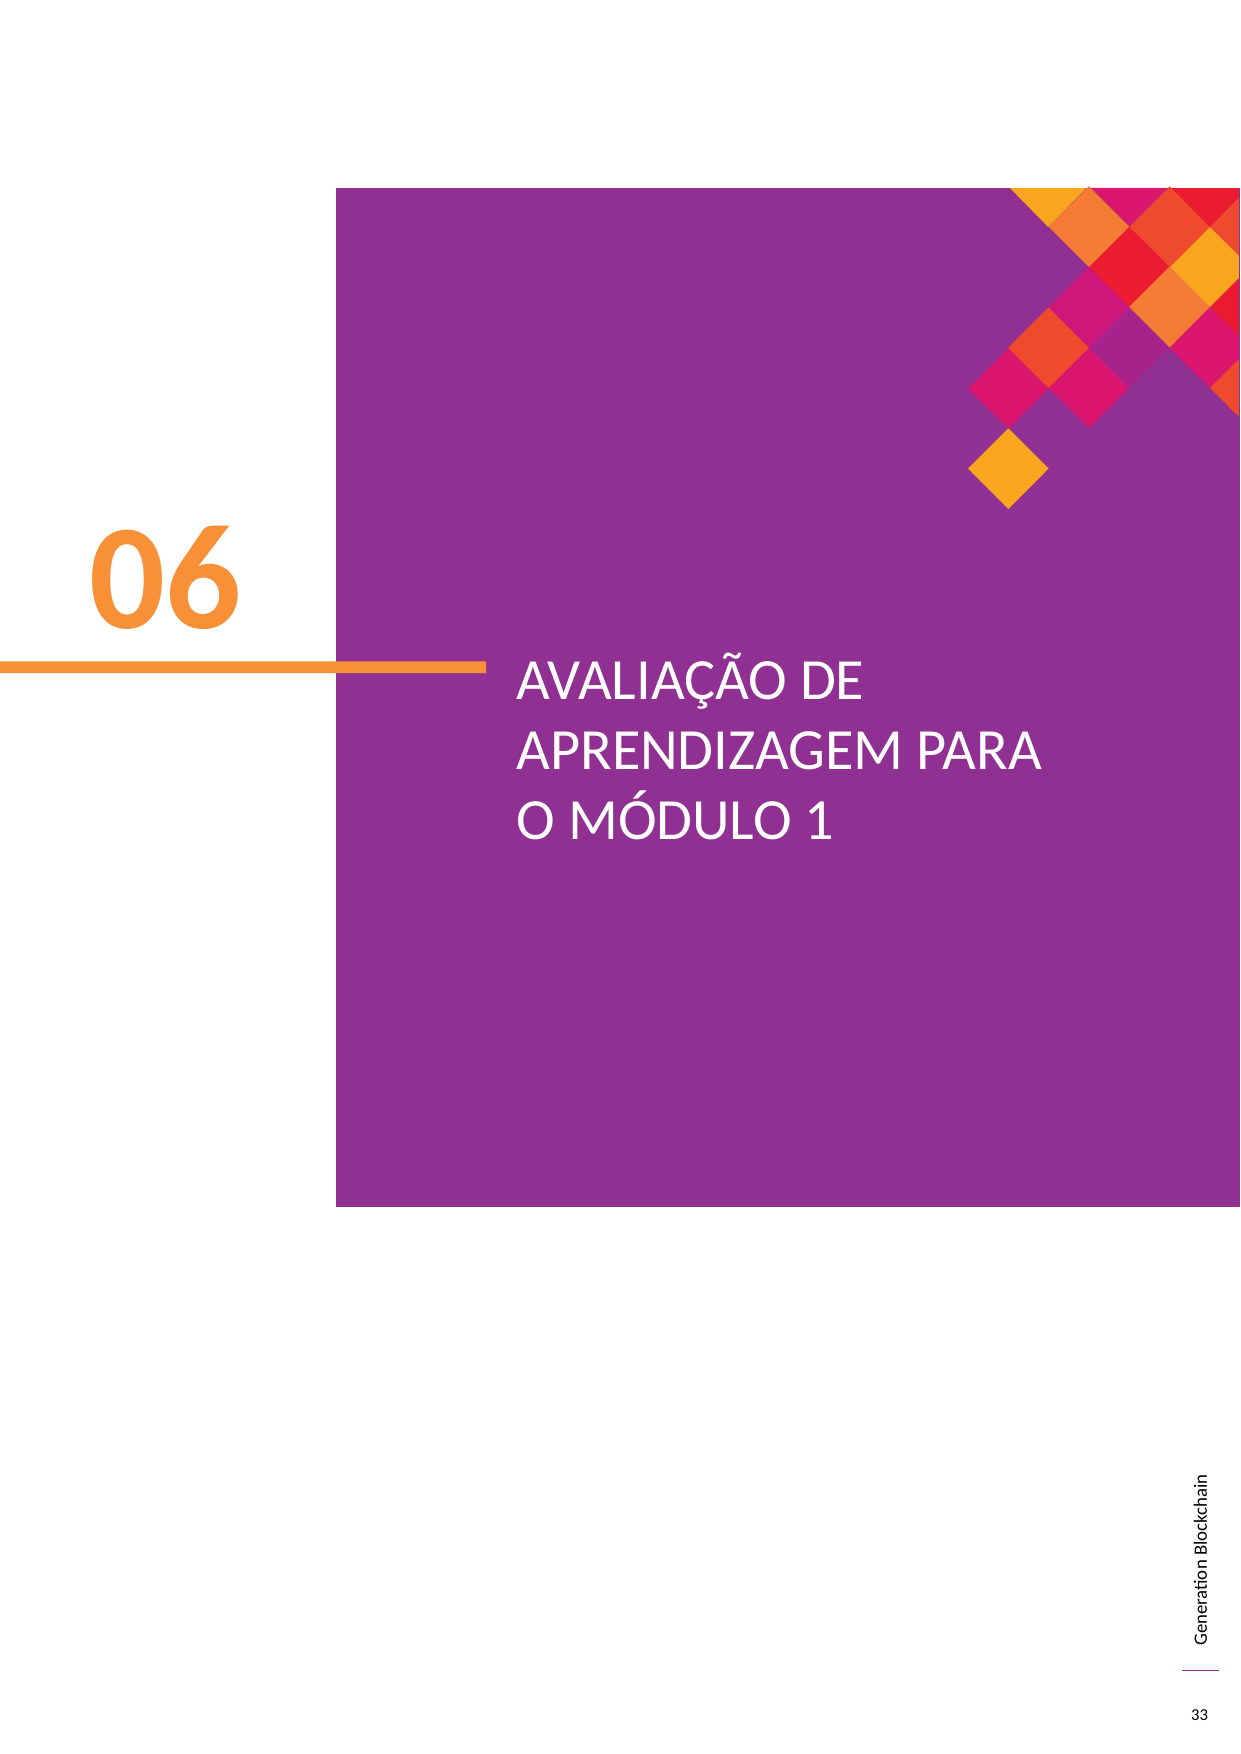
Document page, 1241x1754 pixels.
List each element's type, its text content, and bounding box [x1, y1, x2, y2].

list AVALIAÇÃO DE APRENDIZAGEM PARA O MÓDULO 1 [501, 634, 1074, 813]
slide_number 33 [1170, 1692, 1229, 1736]
list 06 [74, 471, 375, 727]
